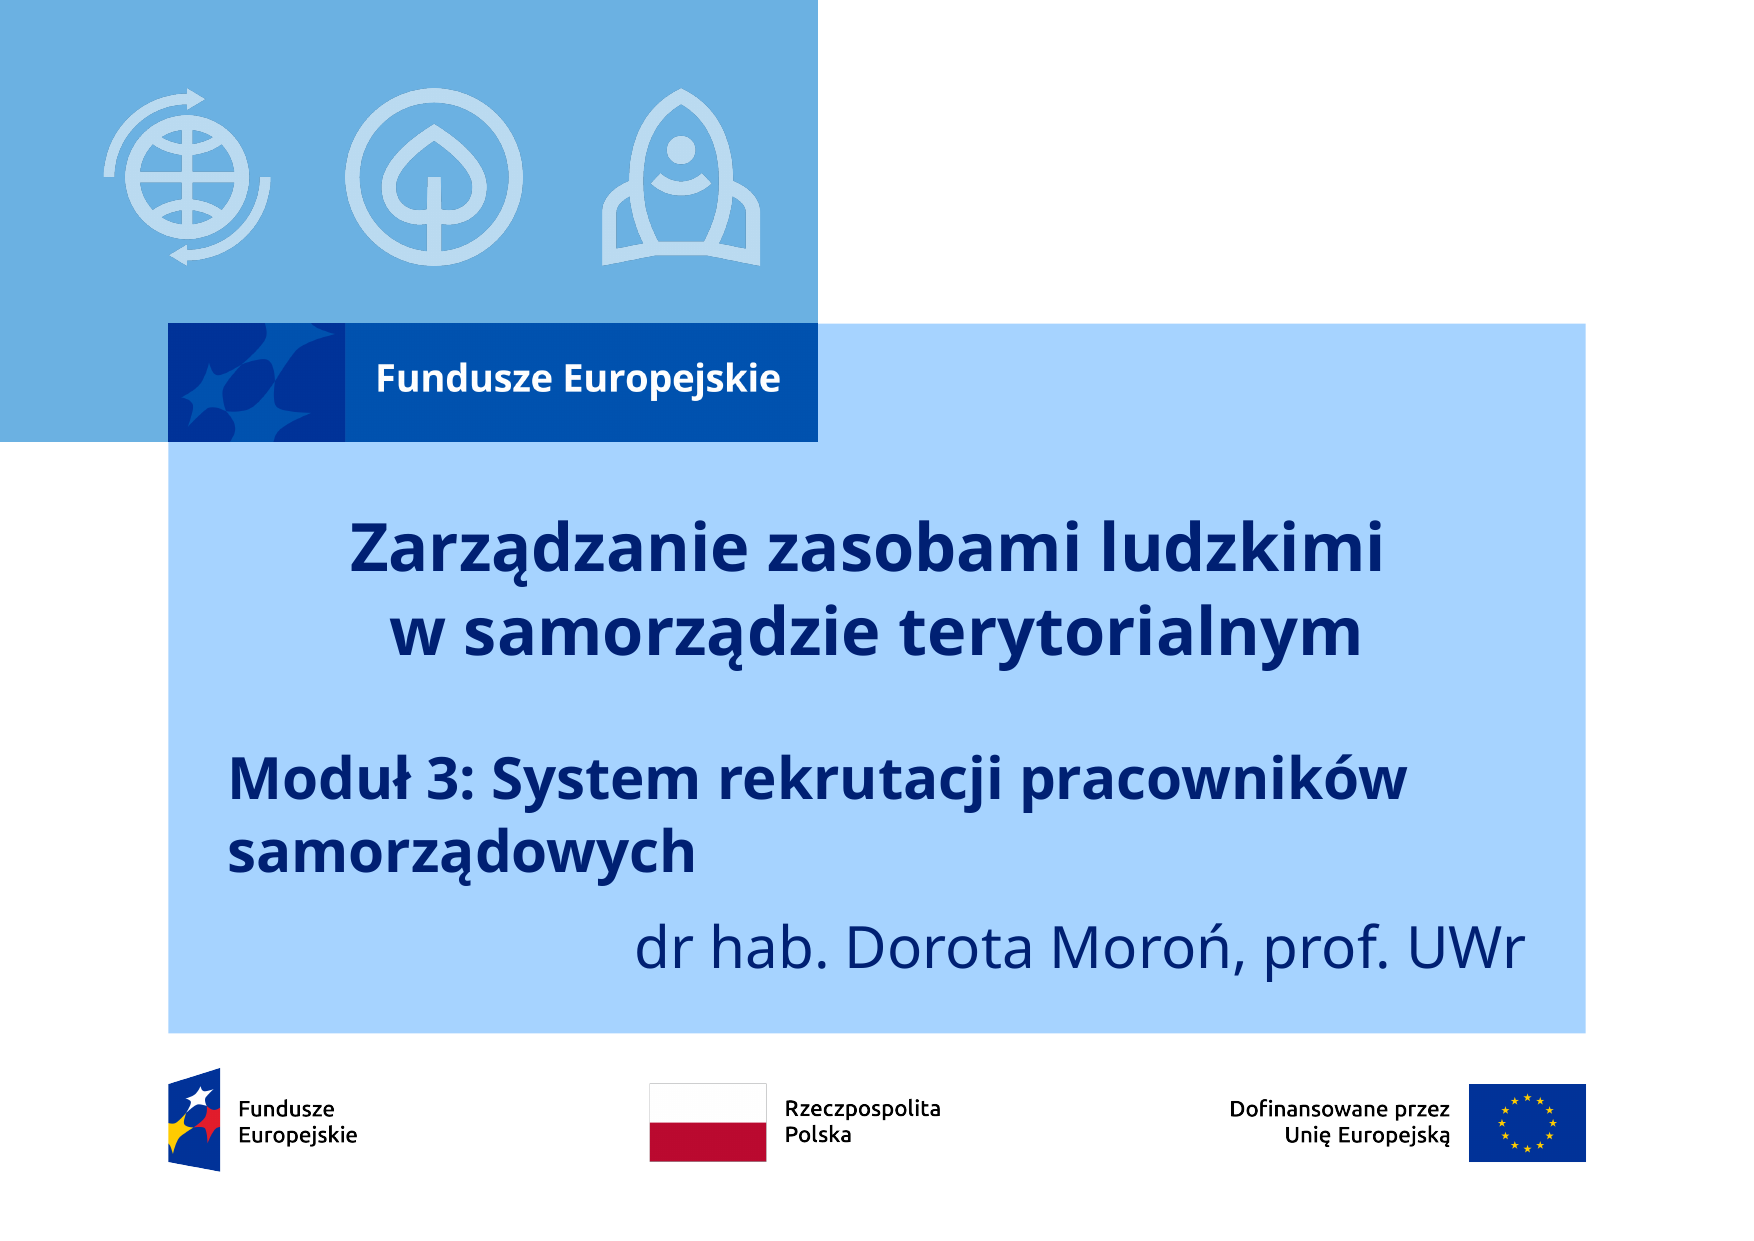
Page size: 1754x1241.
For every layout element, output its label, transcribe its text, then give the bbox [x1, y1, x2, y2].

picture [610, 1044, 979, 1201]
subtitle Moduł 3: System rekrutacji pracowników samorządowych dr hab. Dorota Moroń, prof. UWr [227, 738, 1527, 1010]
picture [1192, 1045, 1625, 1201]
picture [168, 323, 818, 442]
picture [129, 1045, 396, 1201]
title Zarządzanie zasobami ludzkimi w samorządzie terytorialnym [227, 501, 1527, 684]
